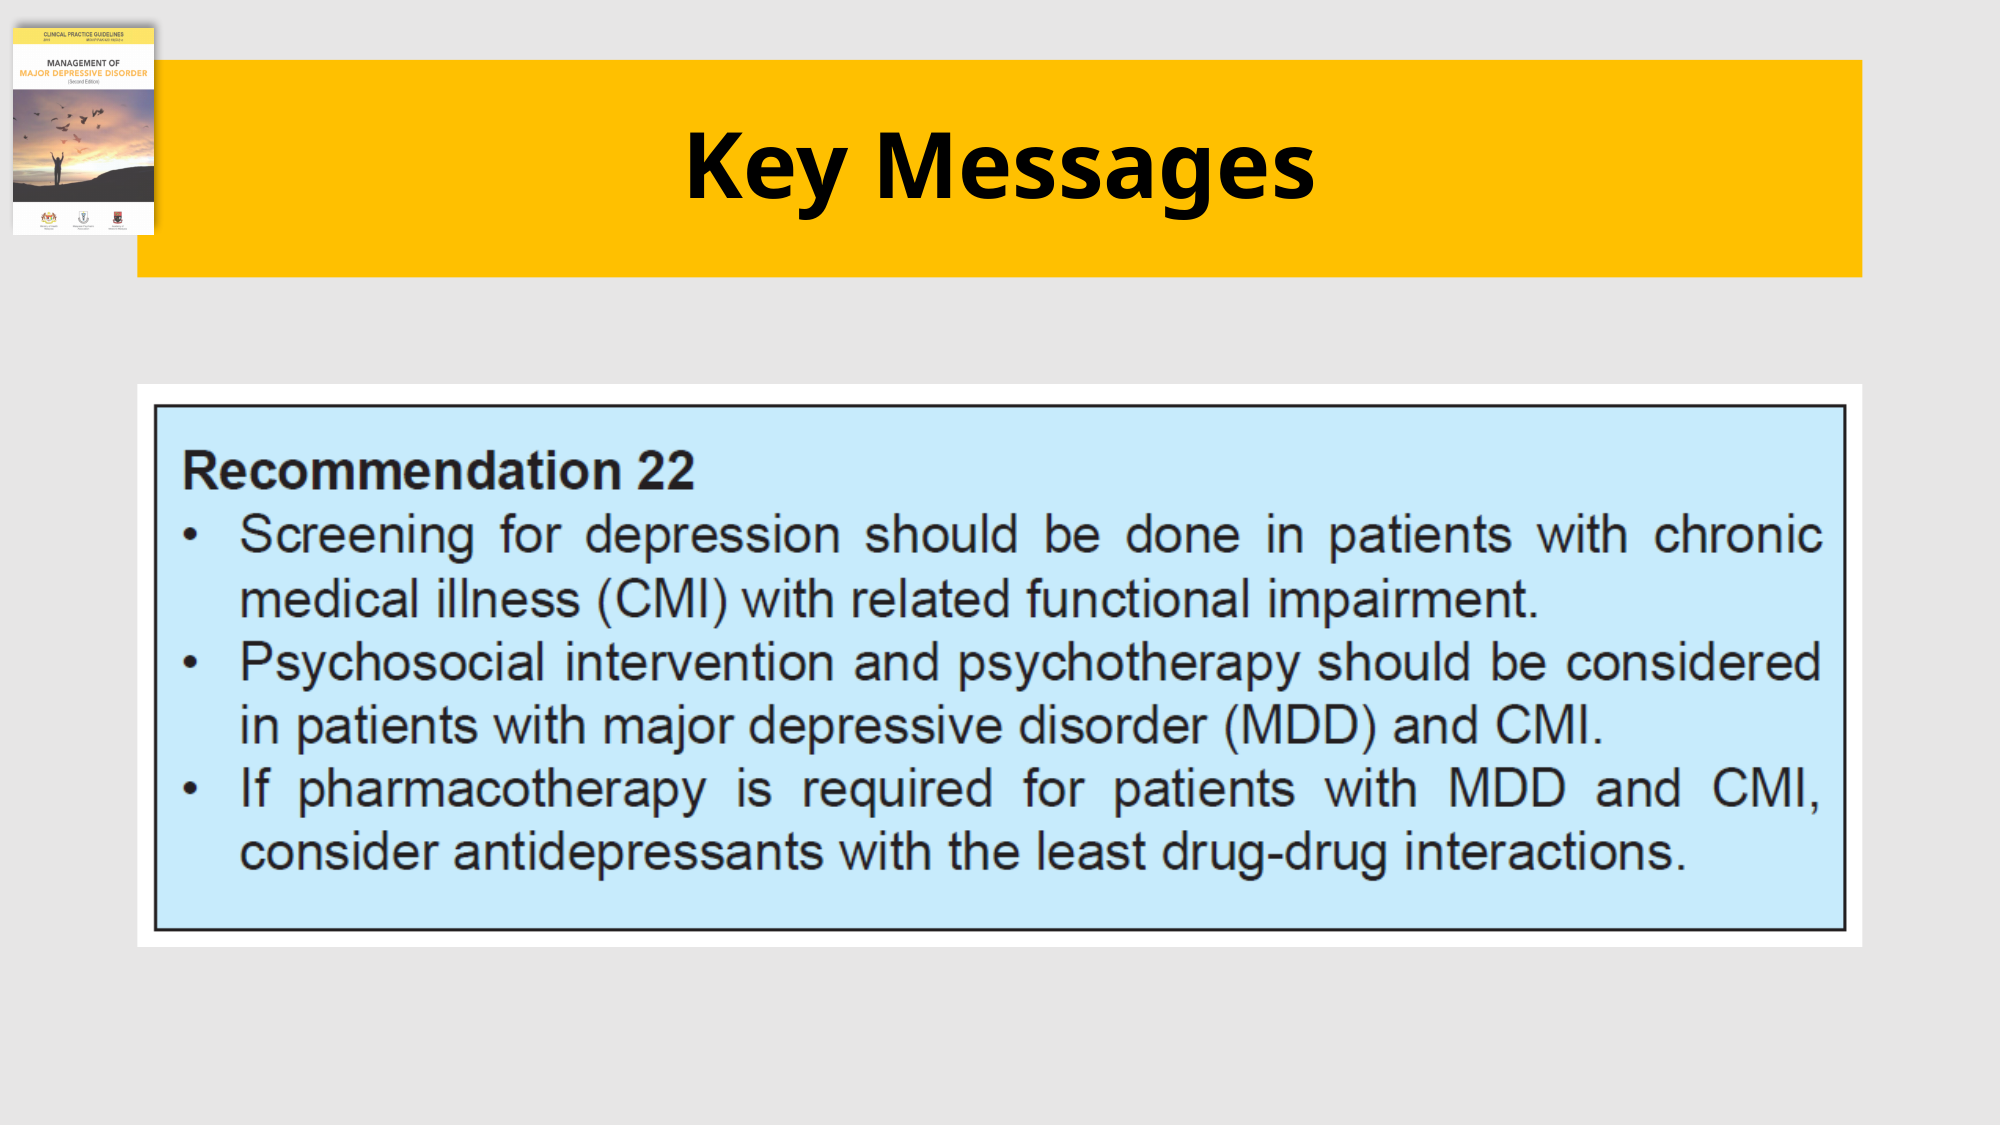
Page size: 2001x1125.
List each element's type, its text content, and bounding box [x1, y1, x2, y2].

picture [13, 28, 154, 235]
picture [137, 384, 1863, 947]
title Key Messages [137, 59, 1863, 278]
